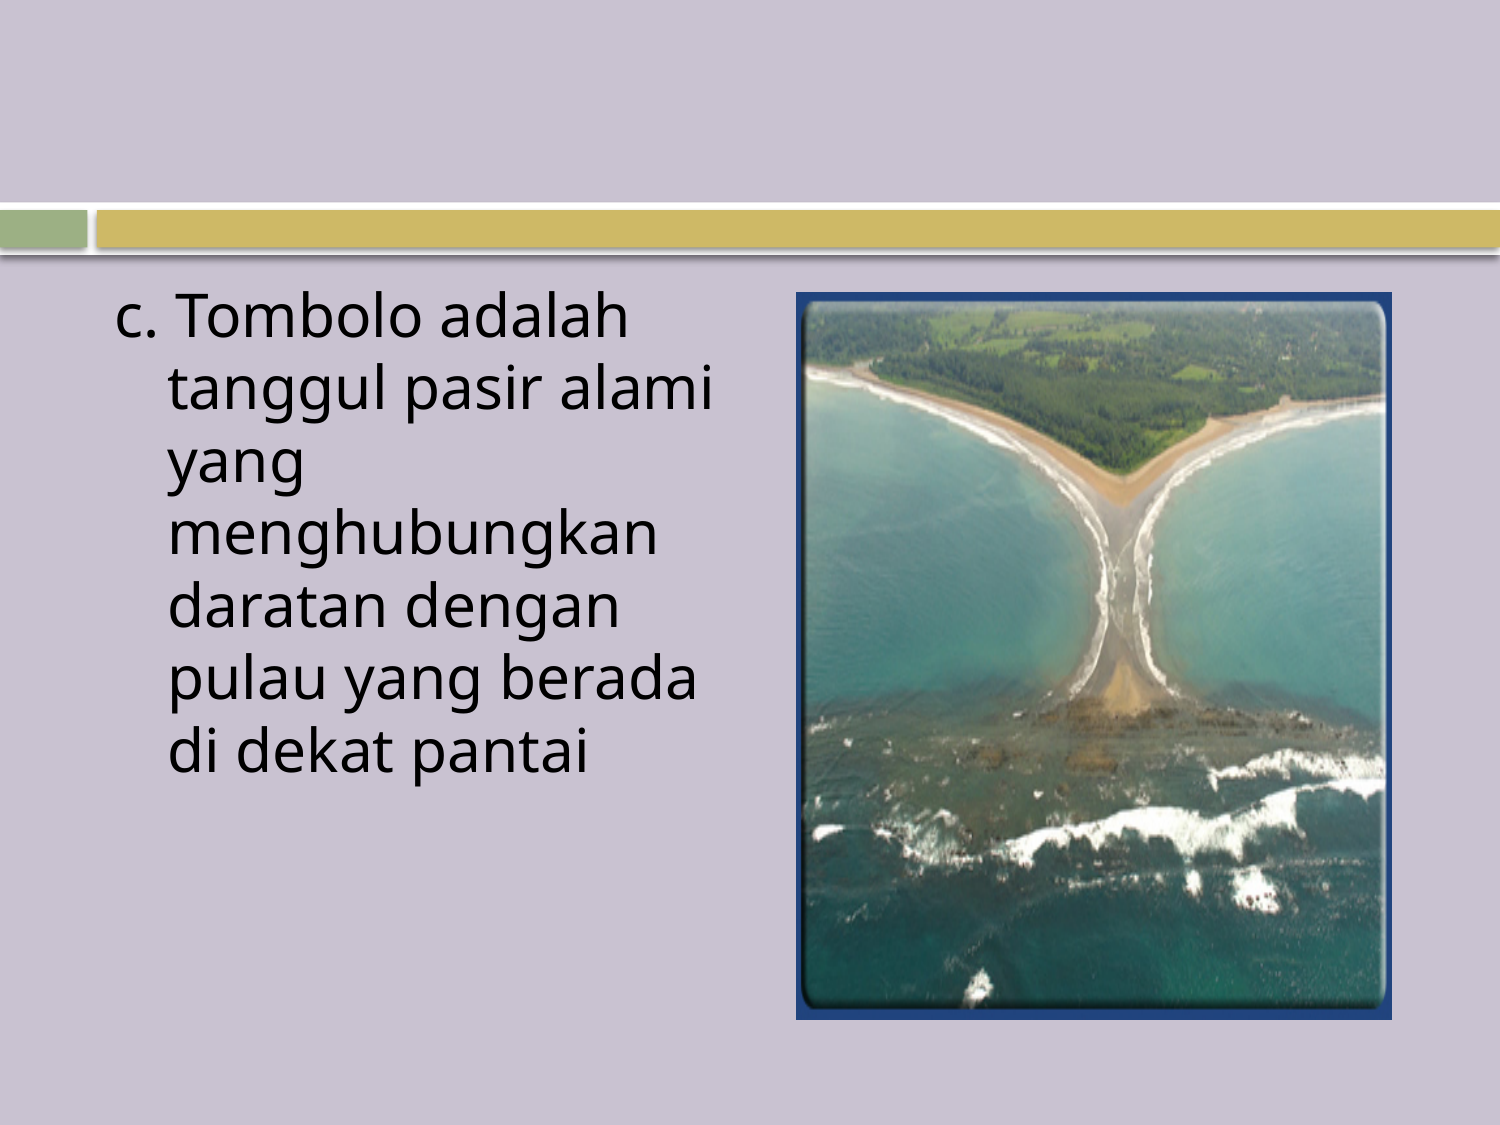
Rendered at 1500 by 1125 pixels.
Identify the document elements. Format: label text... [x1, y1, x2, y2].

list c. Tombolo adalah tanggul pasir alami yang menghubungkan daratan dengan pulau yang berada di dekat pantai [99, 269, 738, 988]
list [796, 292, 1392, 1020]
